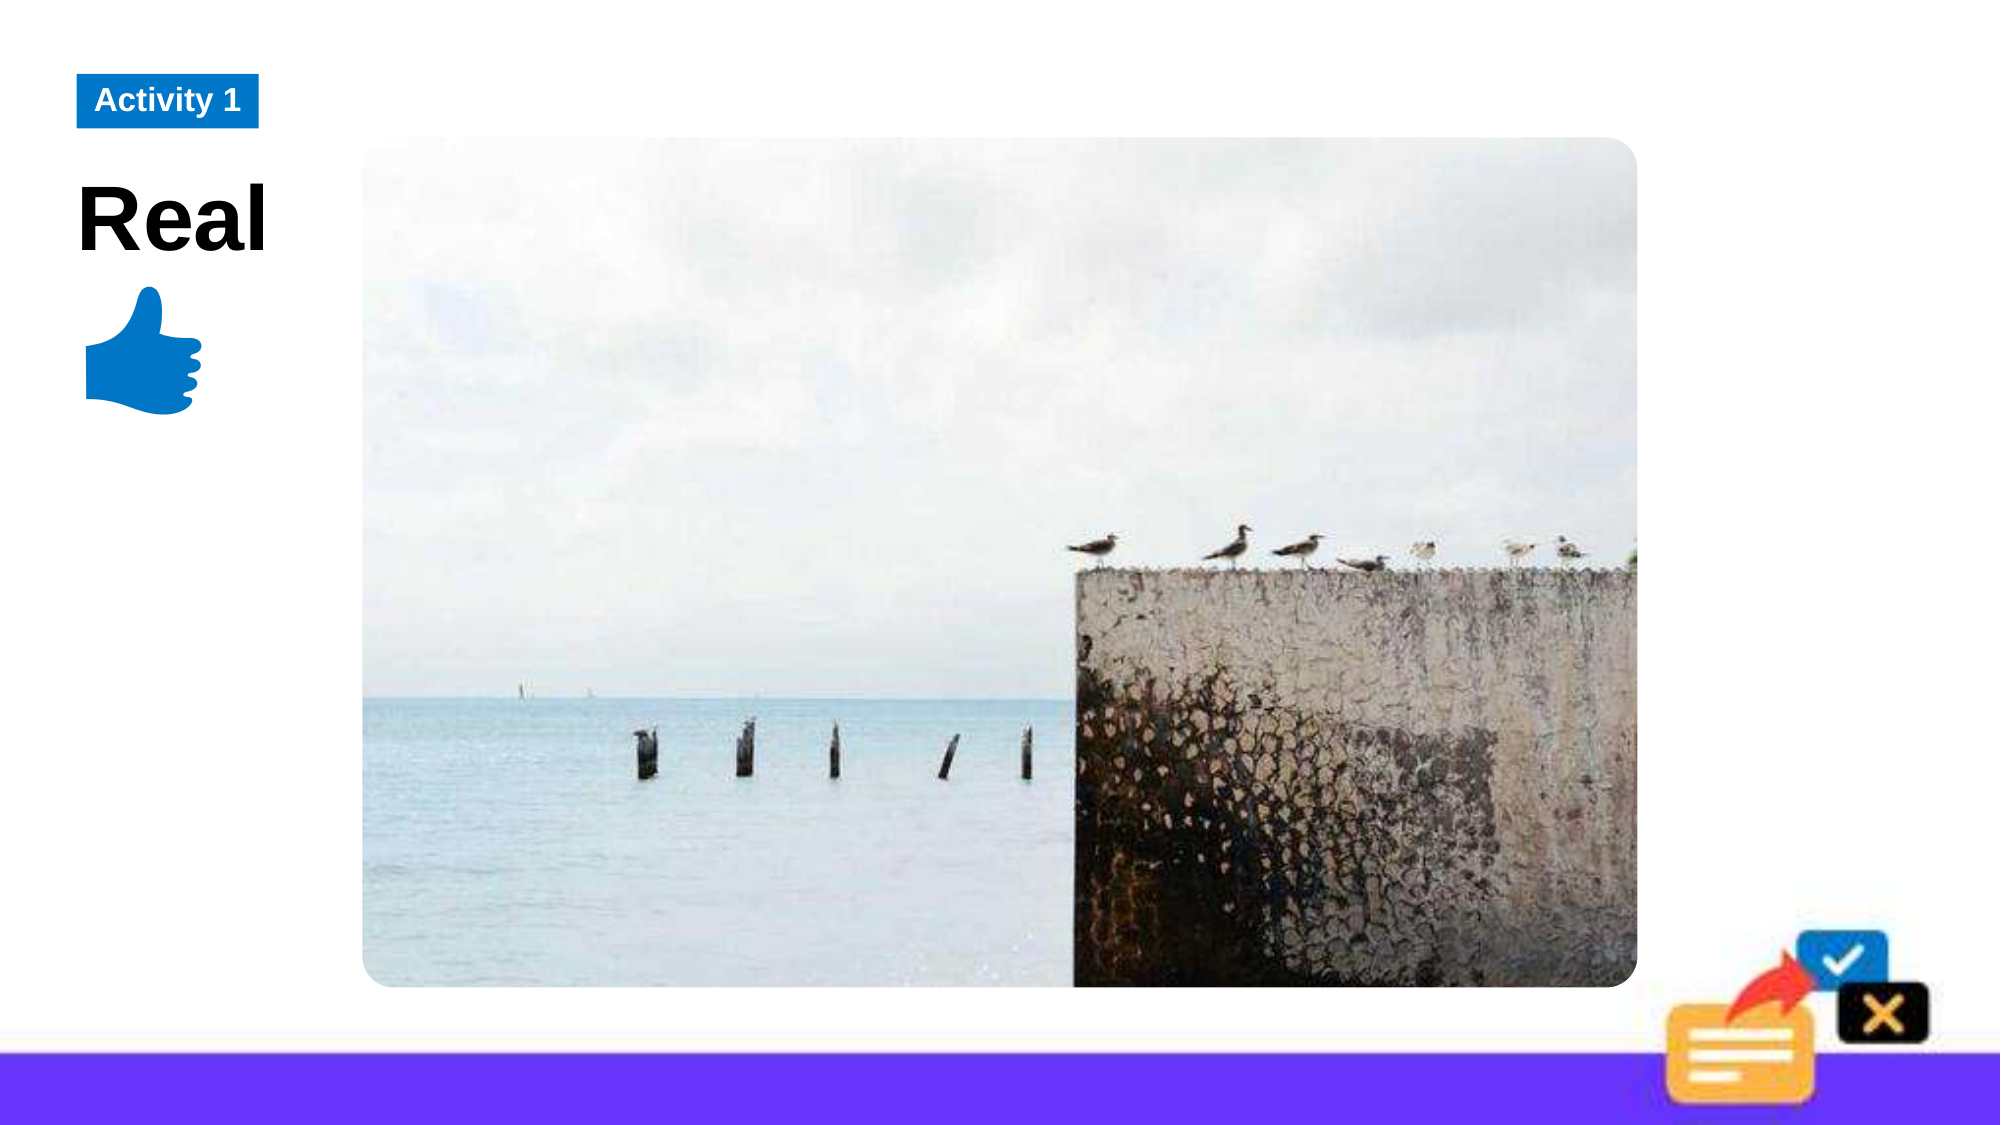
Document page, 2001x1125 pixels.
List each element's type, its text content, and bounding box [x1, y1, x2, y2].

picture [0, 0, 2000, 1125]
text_box Real [76, 171, 352, 459]
text_box Activity 1 [76, 73, 259, 129]
